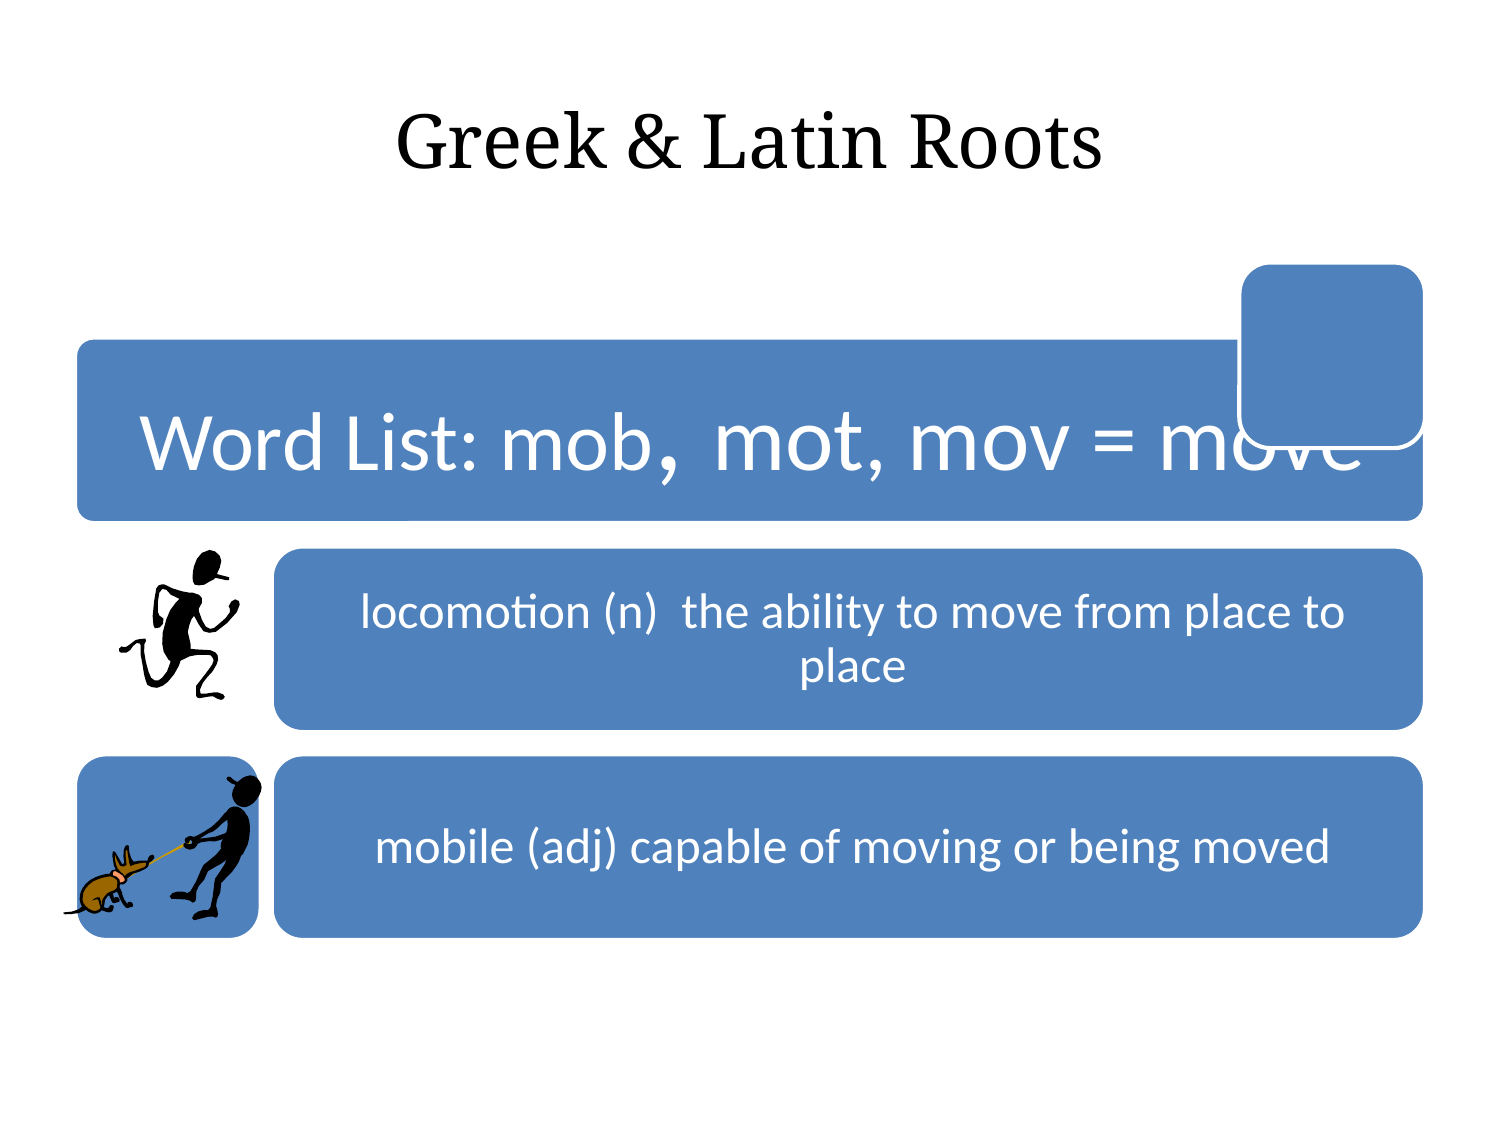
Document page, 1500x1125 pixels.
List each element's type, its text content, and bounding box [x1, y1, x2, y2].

title Greek & Latin Roots [75, 45, 1425, 233]
picture [118, 549, 240, 701]
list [74, 262, 1426, 1006]
picture [62, 775, 262, 921]
